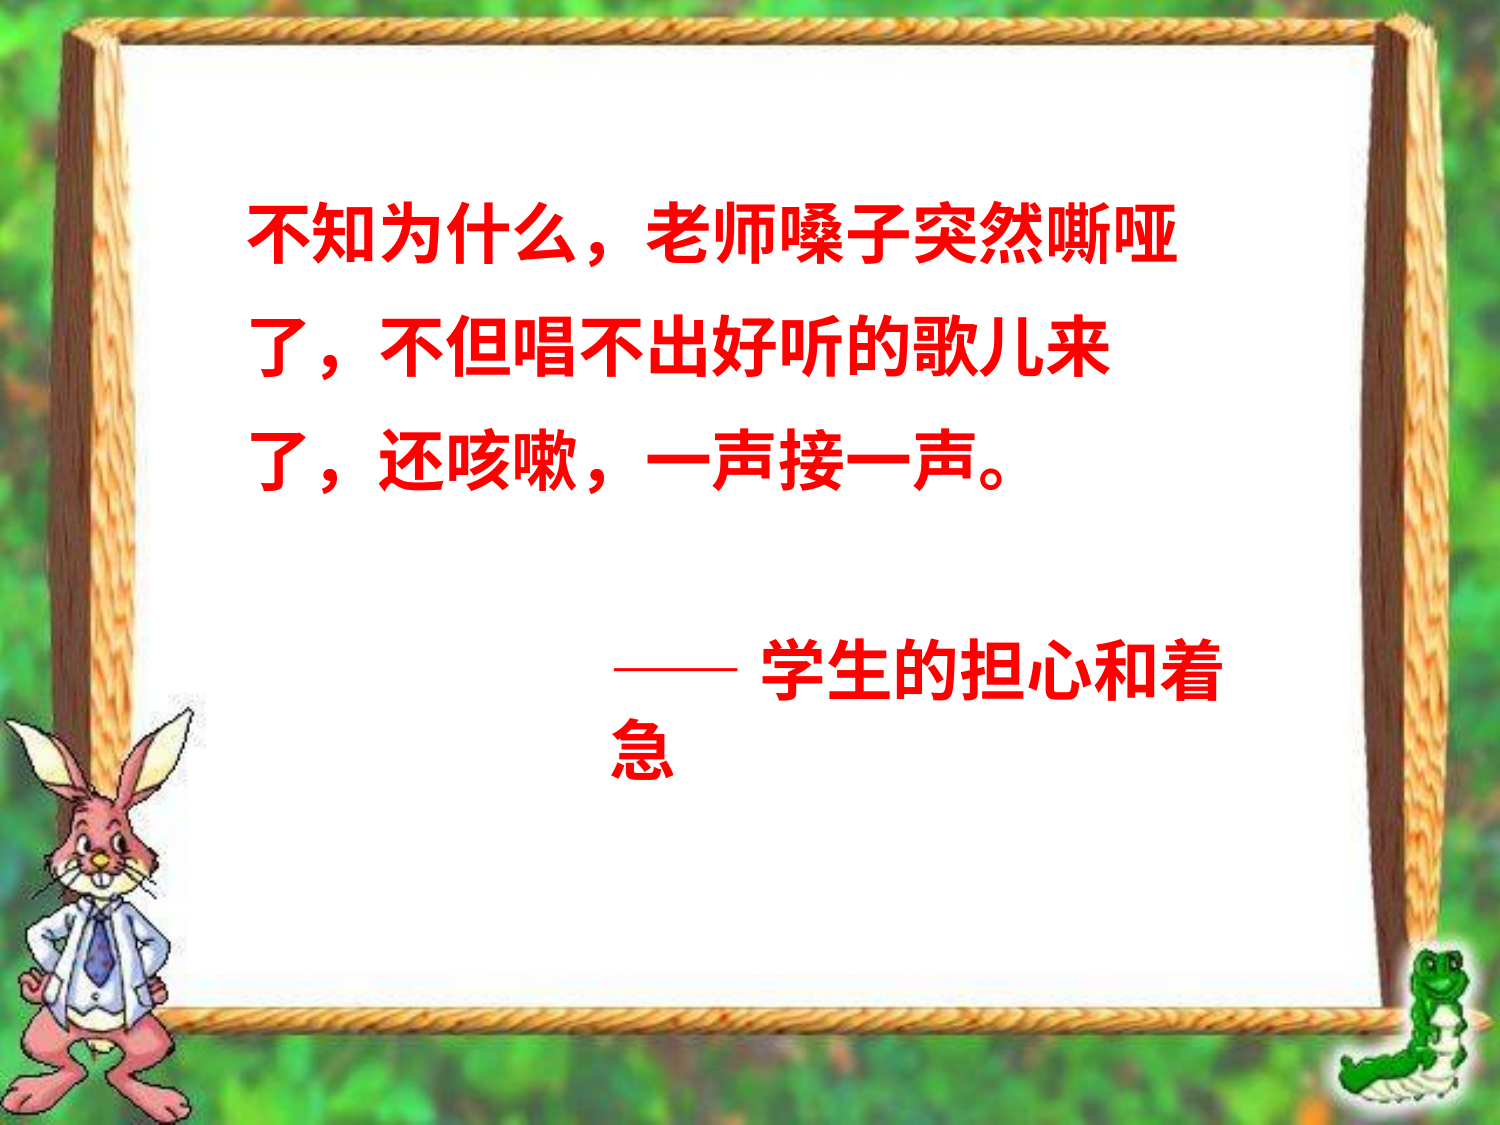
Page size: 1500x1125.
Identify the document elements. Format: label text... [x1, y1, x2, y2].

picture [0, 0, 1500, 1125]
text_box ——学生的担心和着急 [595, 621, 1304, 797]
text_box 不知为什么，老师嗓子突然嘶哑 了，不但唱不出好听的歌儿来 了，还咳嗽，一声接一声。 [230, 184, 1258, 506]
